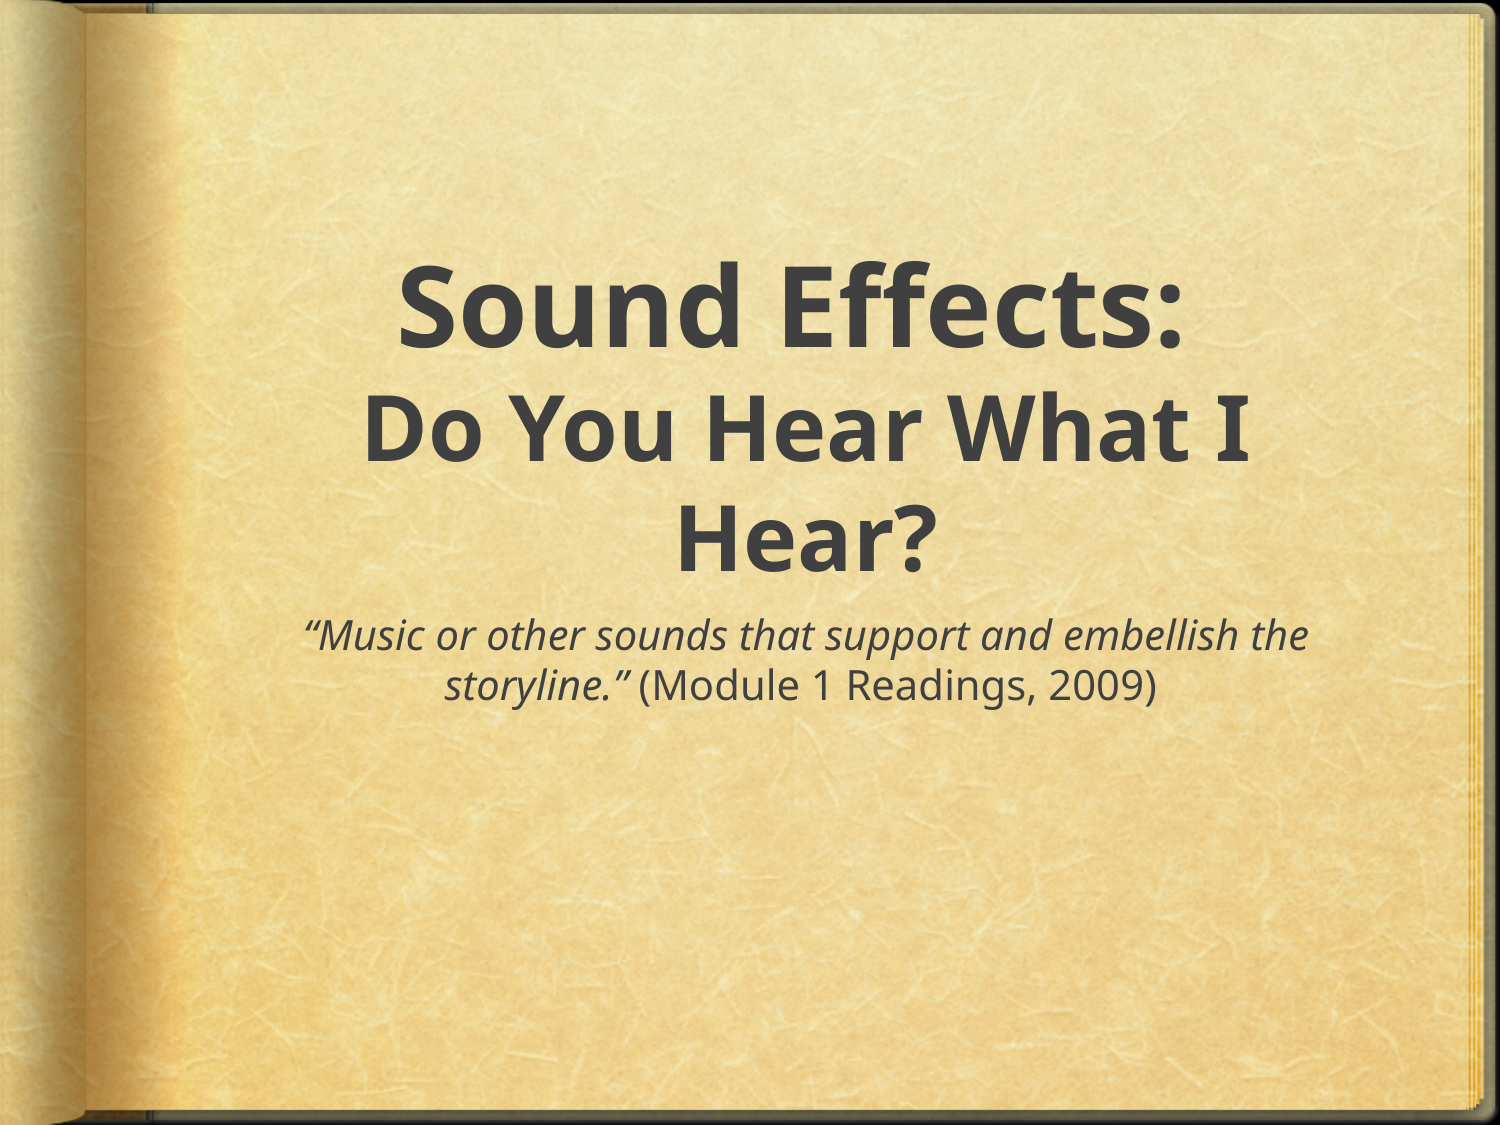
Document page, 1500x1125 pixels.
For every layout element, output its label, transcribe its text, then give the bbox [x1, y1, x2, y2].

title Sound Effects: Do You Hear What I Hear? [225, 293, 1388, 597]
list “Music or other sounds that support and embellish the storyline.” (Module 1 Readings, 2009) [225, 601, 1388, 890]
picture [0, 0, 1500, 1125]
